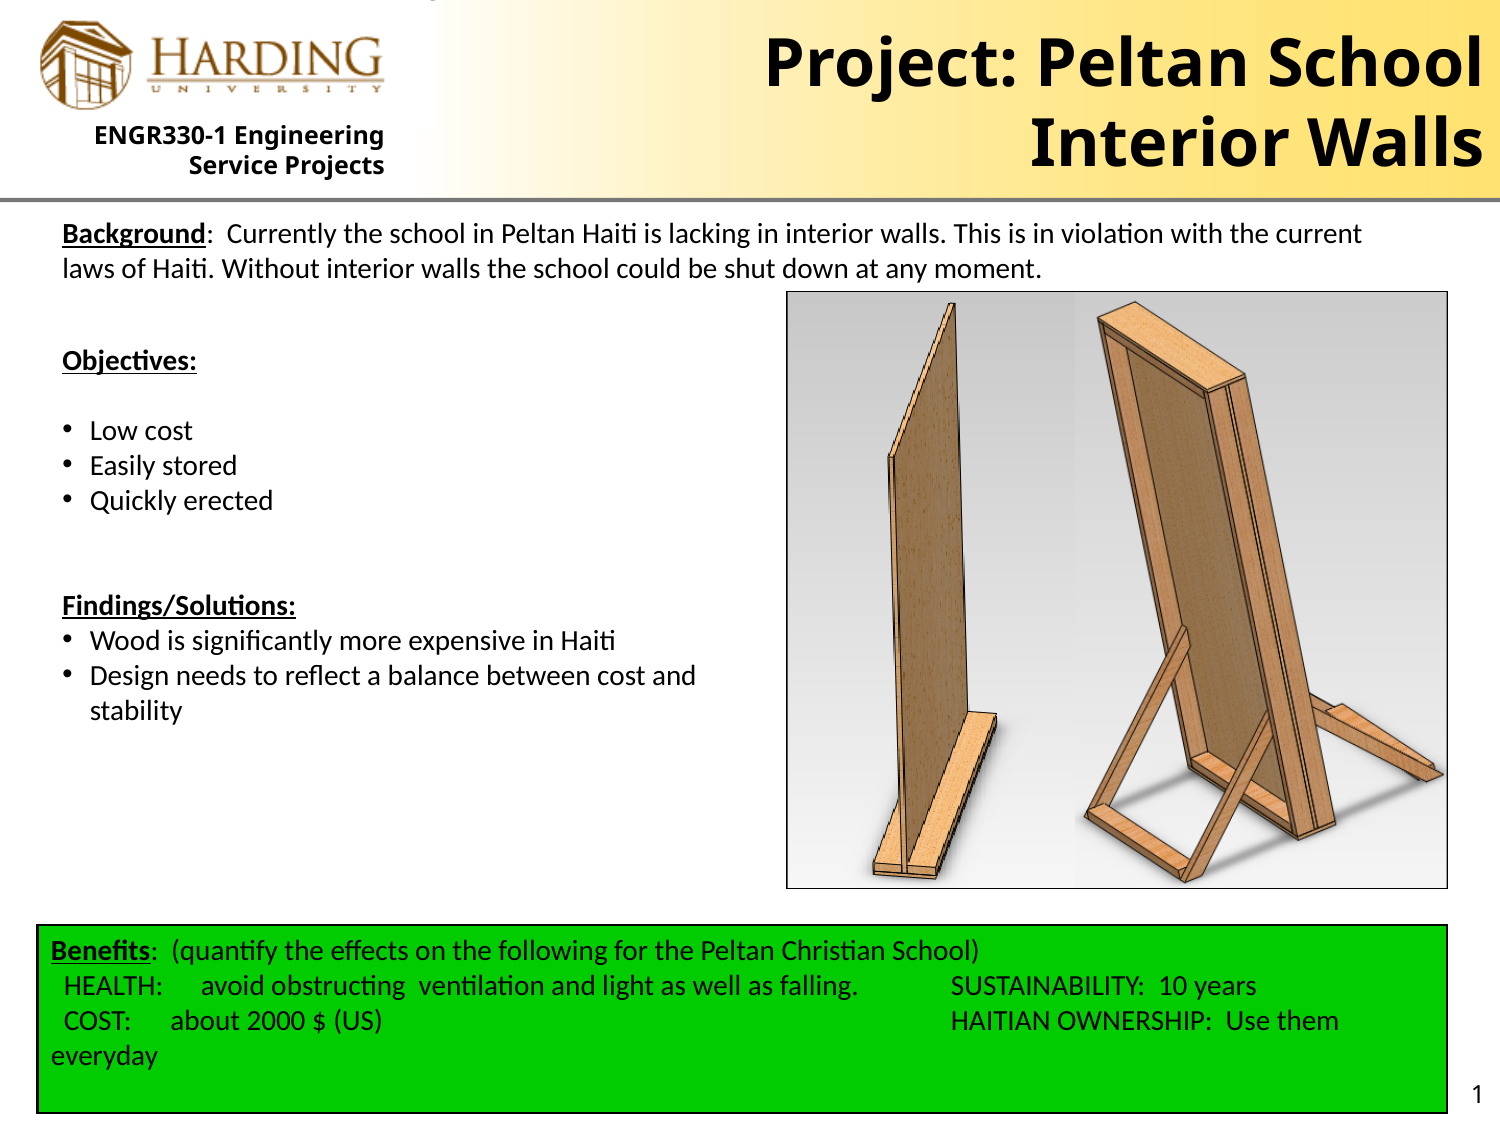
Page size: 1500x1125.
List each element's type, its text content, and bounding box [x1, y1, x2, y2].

picture [0, 0, 436, 129]
text_box Background: Currently the school in Peltan Haiti is lacking in interior walls. This is in violation with the current laws of Haiti. Without interior walls the school could be shut down at any moment. [48, 207, 1435, 326]
picture [787, 291, 1447, 888]
text_box Objectives: Low cost Easily stored Quickly erected Findings/Solutions: Wood is significantly more expensive in Haiti Design needs to reflect a balance between cost and stability [48, 299, 720, 943]
title Project: Peltan School Interior Walls [474, 12, 1500, 188]
slide_number 1 [1149, 1065, 1500, 1125]
text_box Benefits: (quantify the effects on the following for the Peltan Christian School) HEALTH: avoid obstructing ventilation and light as well as falling. SUSTAINABILITY: 10 years COST: about 2000 $ (US) HAITIAN OWNERSHIP: Use them everyday [37, 924, 1447, 1113]
